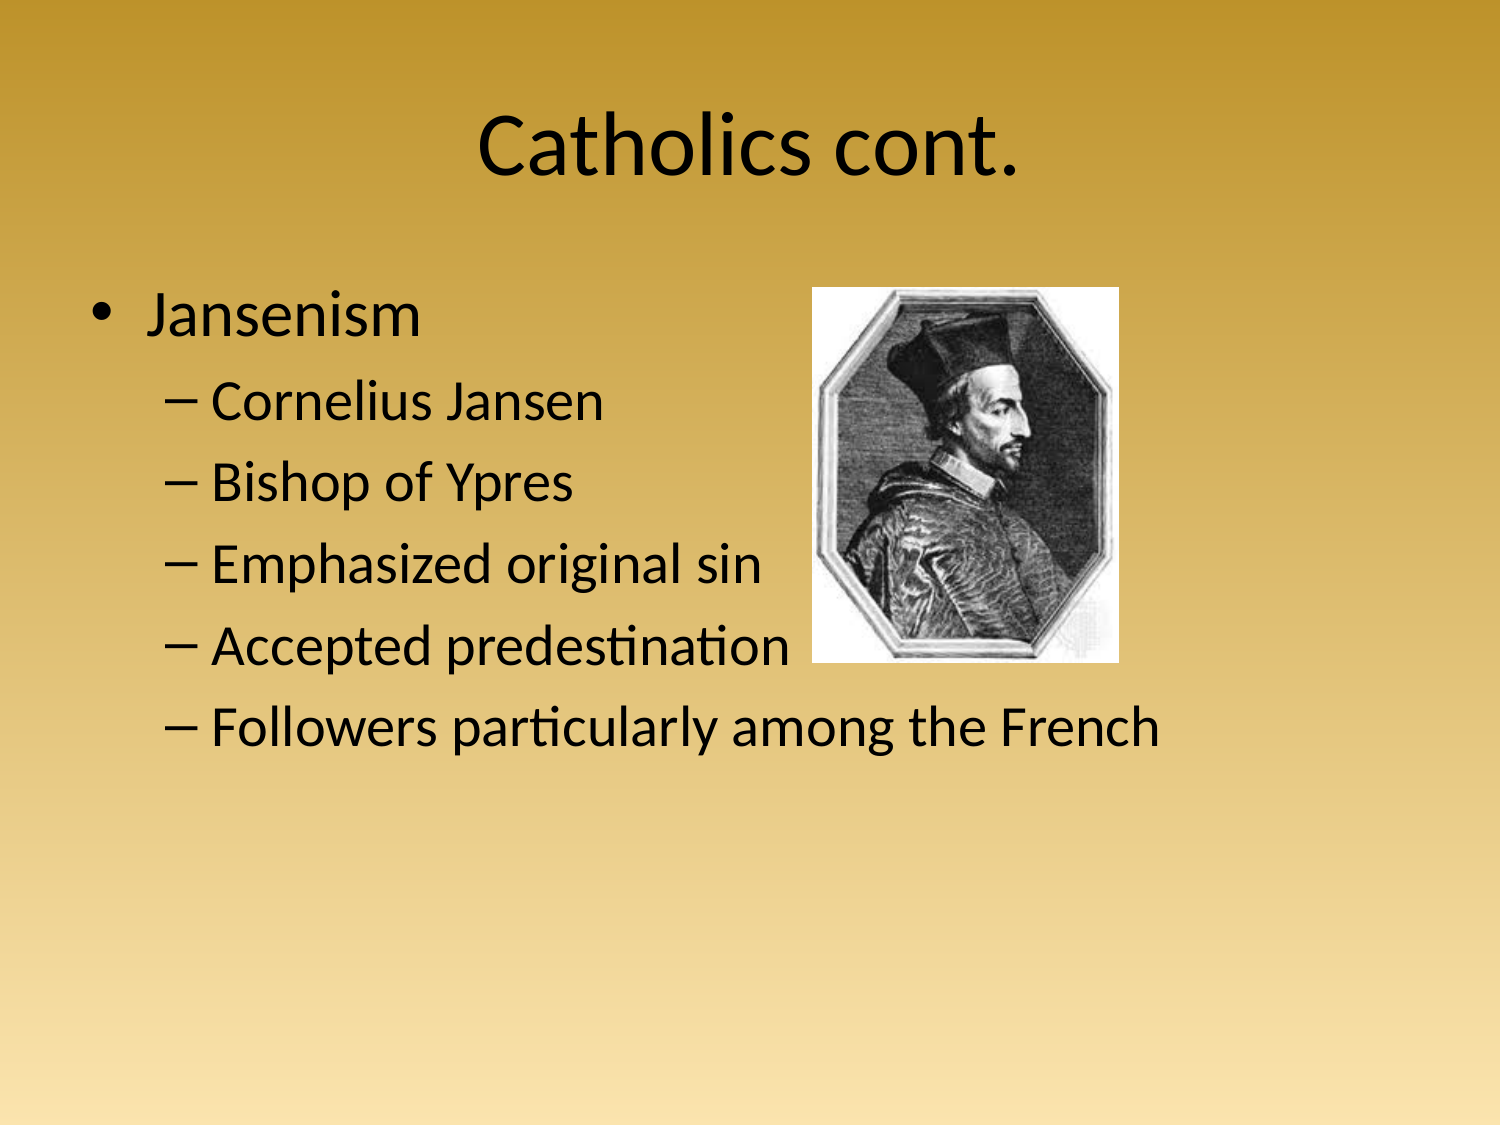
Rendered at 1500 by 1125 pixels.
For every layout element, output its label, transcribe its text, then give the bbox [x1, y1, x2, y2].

title Catholics cont. [75, 45, 1425, 233]
picture [812, 287, 1119, 663]
list Jansenism Cornelius Jansen Bishop of Ypres Emphasized original sin Accepted predestination Followers particularly among the French [75, 262, 1425, 1005]
